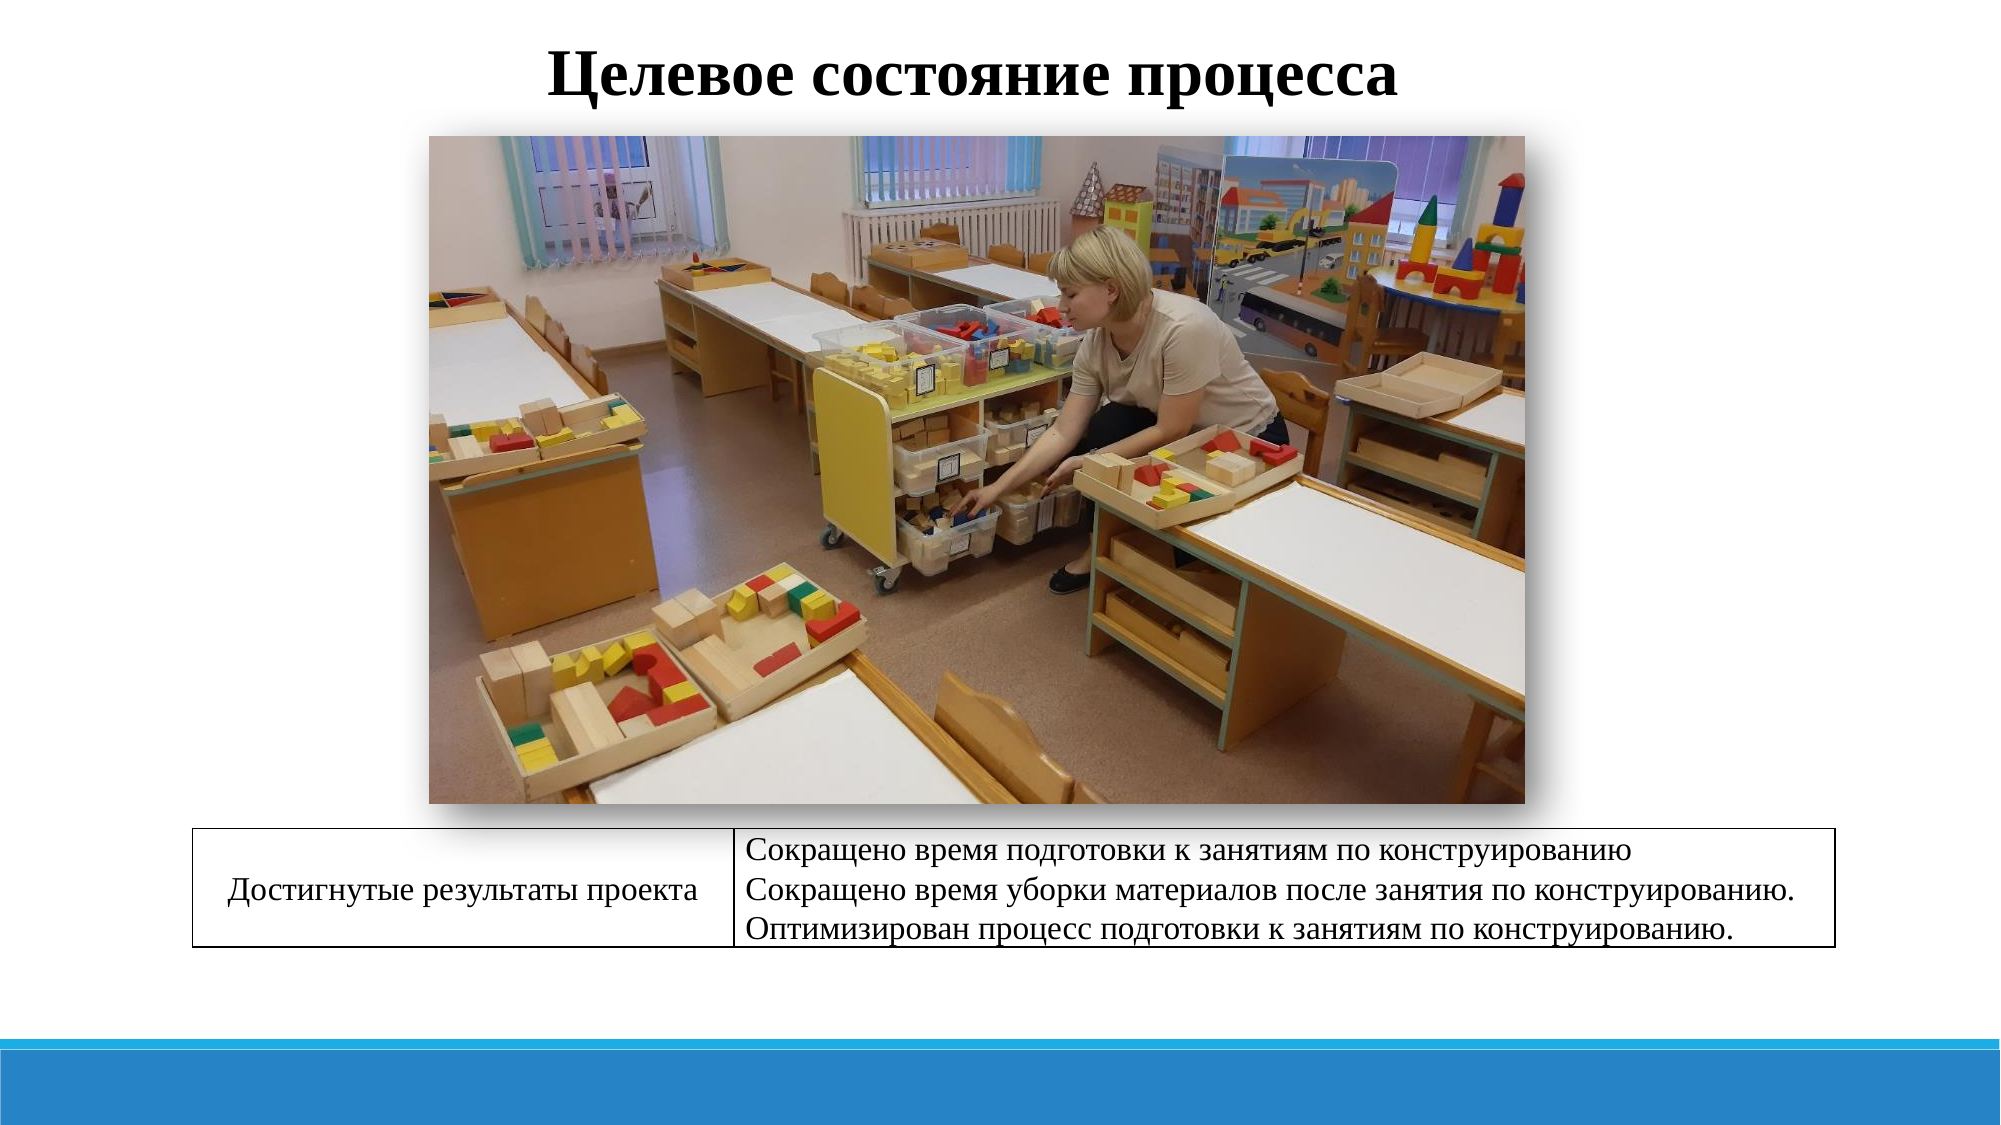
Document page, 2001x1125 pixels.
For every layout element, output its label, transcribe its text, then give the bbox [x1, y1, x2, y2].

text_box Целевое состояние процесса [518, 21, 1430, 117]
table_header Достигнутые результаты проекта [193, 829, 733, 946]
table_header Сокращено время подготовки к занятиям по конструированию Сокращено время уборки материалов после занятия по конструированию. Оптимизирован процесс подготовки к занятиям по конструированию. [735, 829, 1834, 946]
picture [428, 135, 1525, 805]
